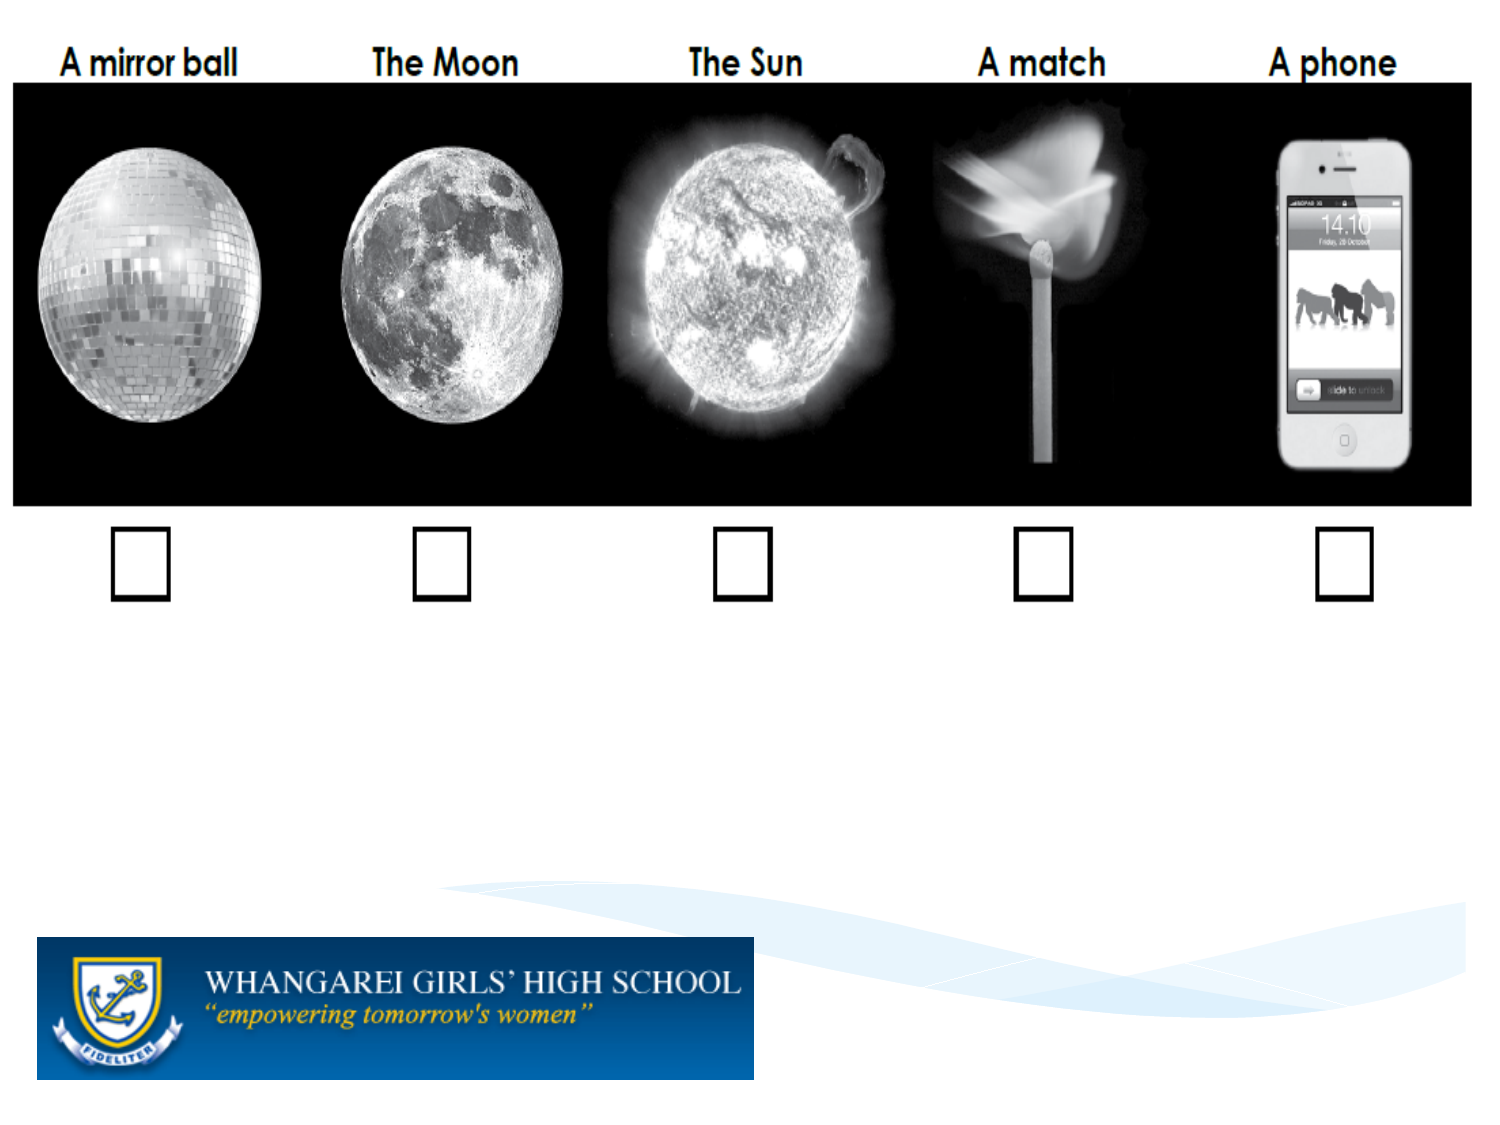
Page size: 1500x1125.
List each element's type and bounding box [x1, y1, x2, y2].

picture [0, 24, 1500, 613]
picture [37, 937, 754, 1080]
